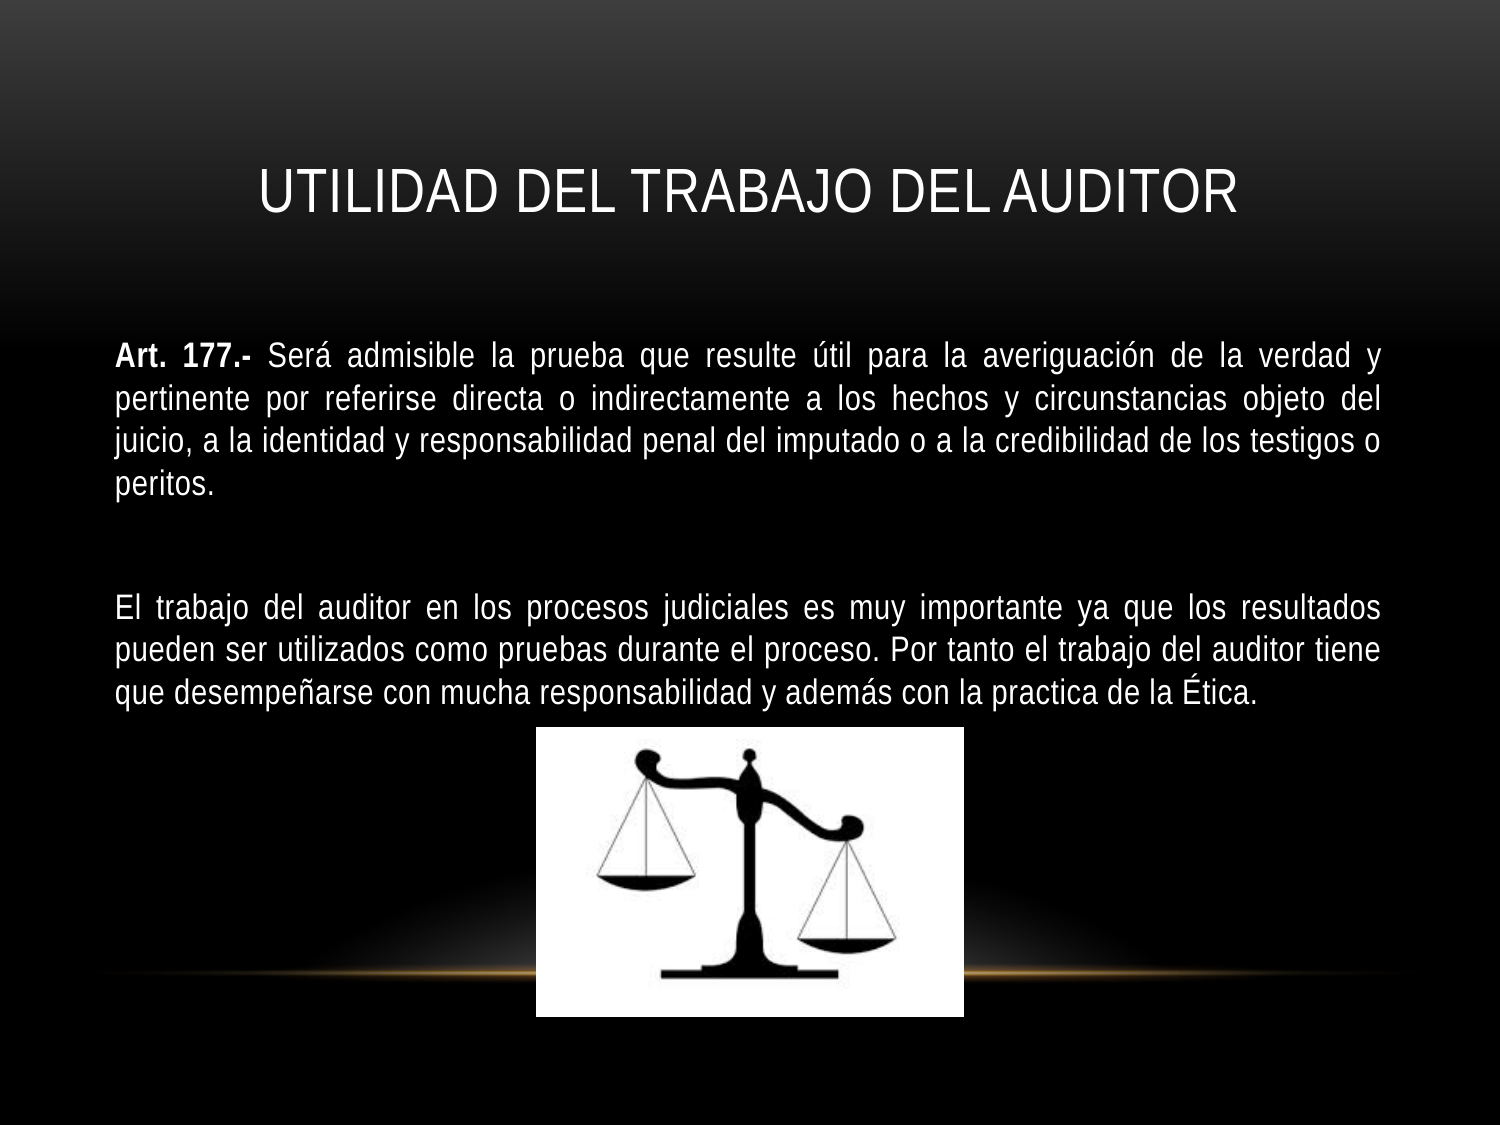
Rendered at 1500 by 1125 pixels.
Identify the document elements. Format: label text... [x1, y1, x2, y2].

picture [0, 0, 1500, 1125]
list Art. 177.- Será admisible la prueba que resulte útil para la averiguación de la verdad y pertinente por referirse directa o indirectamente a los hechos y circunstancias objeto del juicio, a la identidad y responsabilidad penal del imputado o a la credibilidad de los testigos o peritos. El trabajo del auditor en los procesos judiciales es muy importante ya que los resultados pueden ser utilizados como pruebas durante el proceso. Por tanto el trabajo del auditor tiene que desempeñarse con mucha responsabilidad y además con la practica de la Ética. [99, 262, 1400, 938]
title Utilidad del trabajo del auditor [99, 45, 1400, 233]
